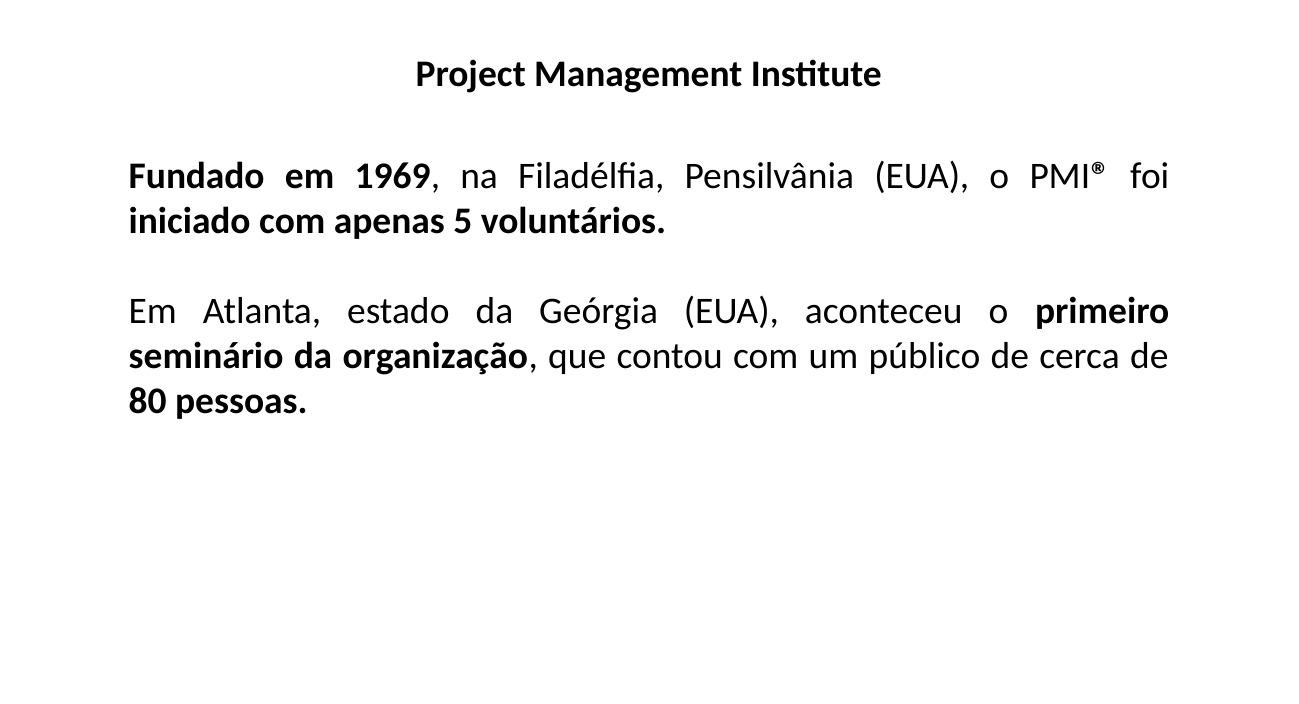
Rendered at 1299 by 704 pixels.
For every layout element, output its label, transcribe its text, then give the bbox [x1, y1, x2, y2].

text_box Project Management Institute [0, 41, 1299, 103]
text_box Fundado em 1969, na Filadélfia, Pensilvânia (EUA), o PMI® foi iniciado com apenas 5 voluntários. Em Atlanta, estado da Geórgia (EUA), aconteceu o primeiro seminário da organização, que contou com um público de cerca de 80 pessoas. [117, 145, 1181, 559]
